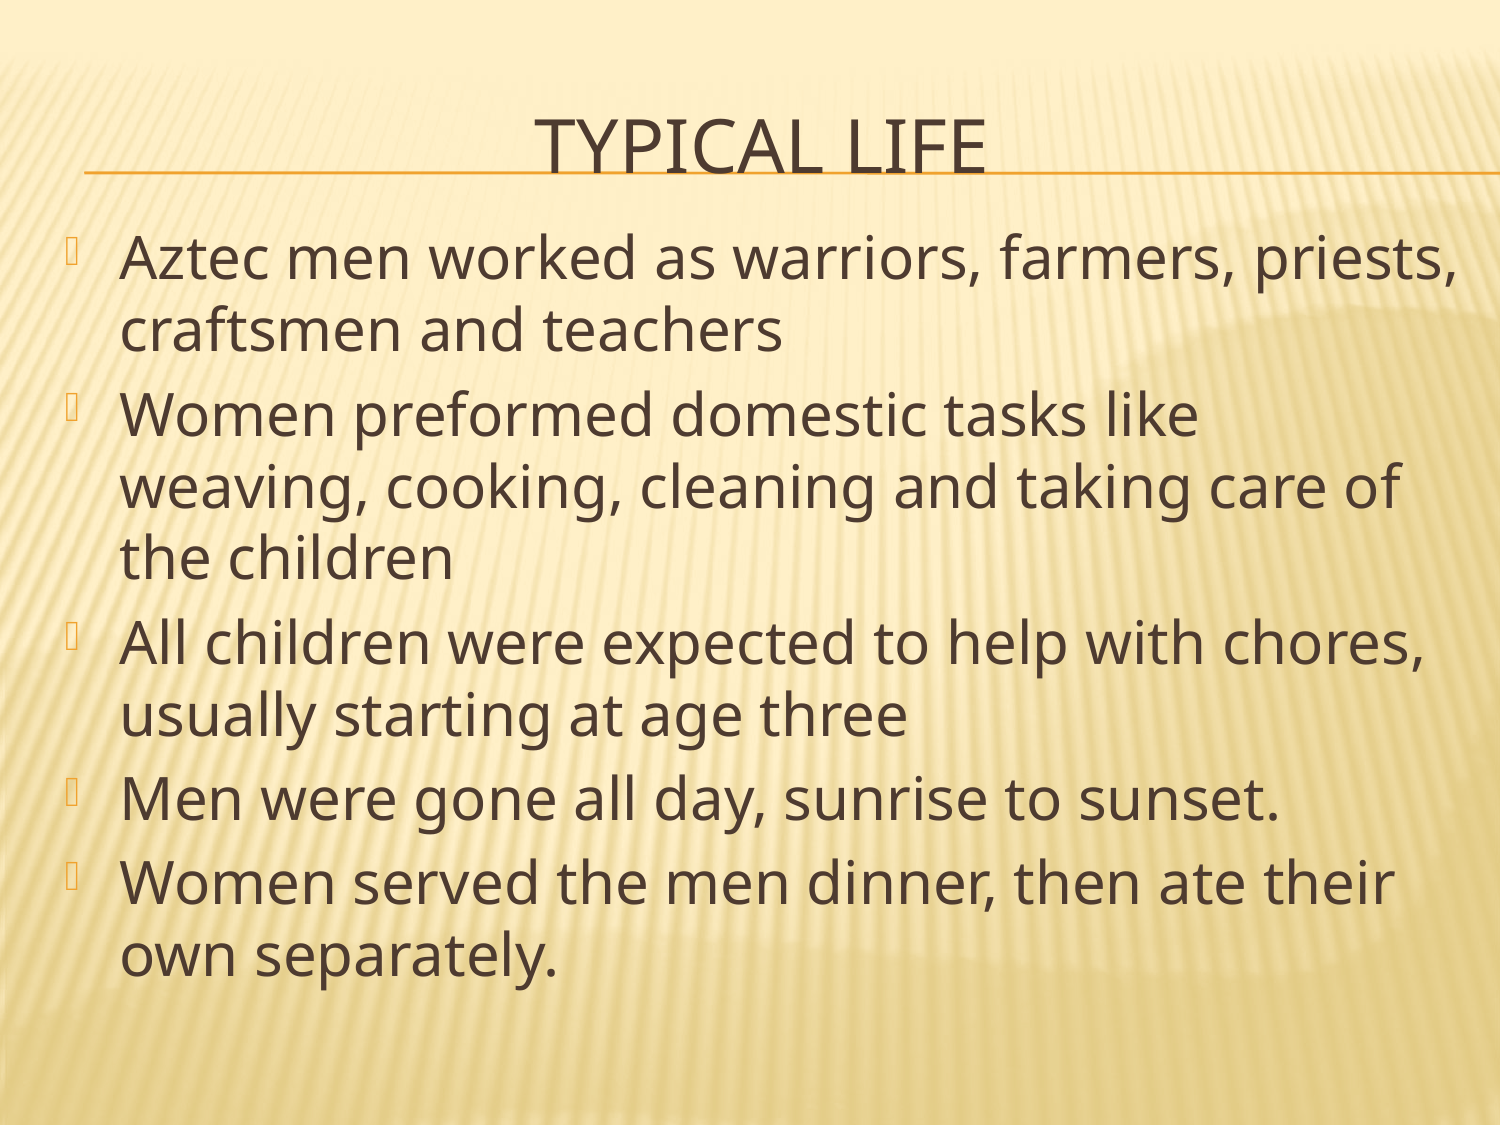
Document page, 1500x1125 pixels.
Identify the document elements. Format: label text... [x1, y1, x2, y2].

title Typical life [50, 75, 1475, 212]
list Aztec men worked as warriors, farmers, priests, craftsmen and teachers Women preformed domestic tasks like weaving, cooking, cleaning and taking care of the children All children were expected to help with chores, usually starting at age three Men were gone all day, sunrise to sunset. Women served the men dinner, then ate their own separately. [50, 212, 1475, 998]
